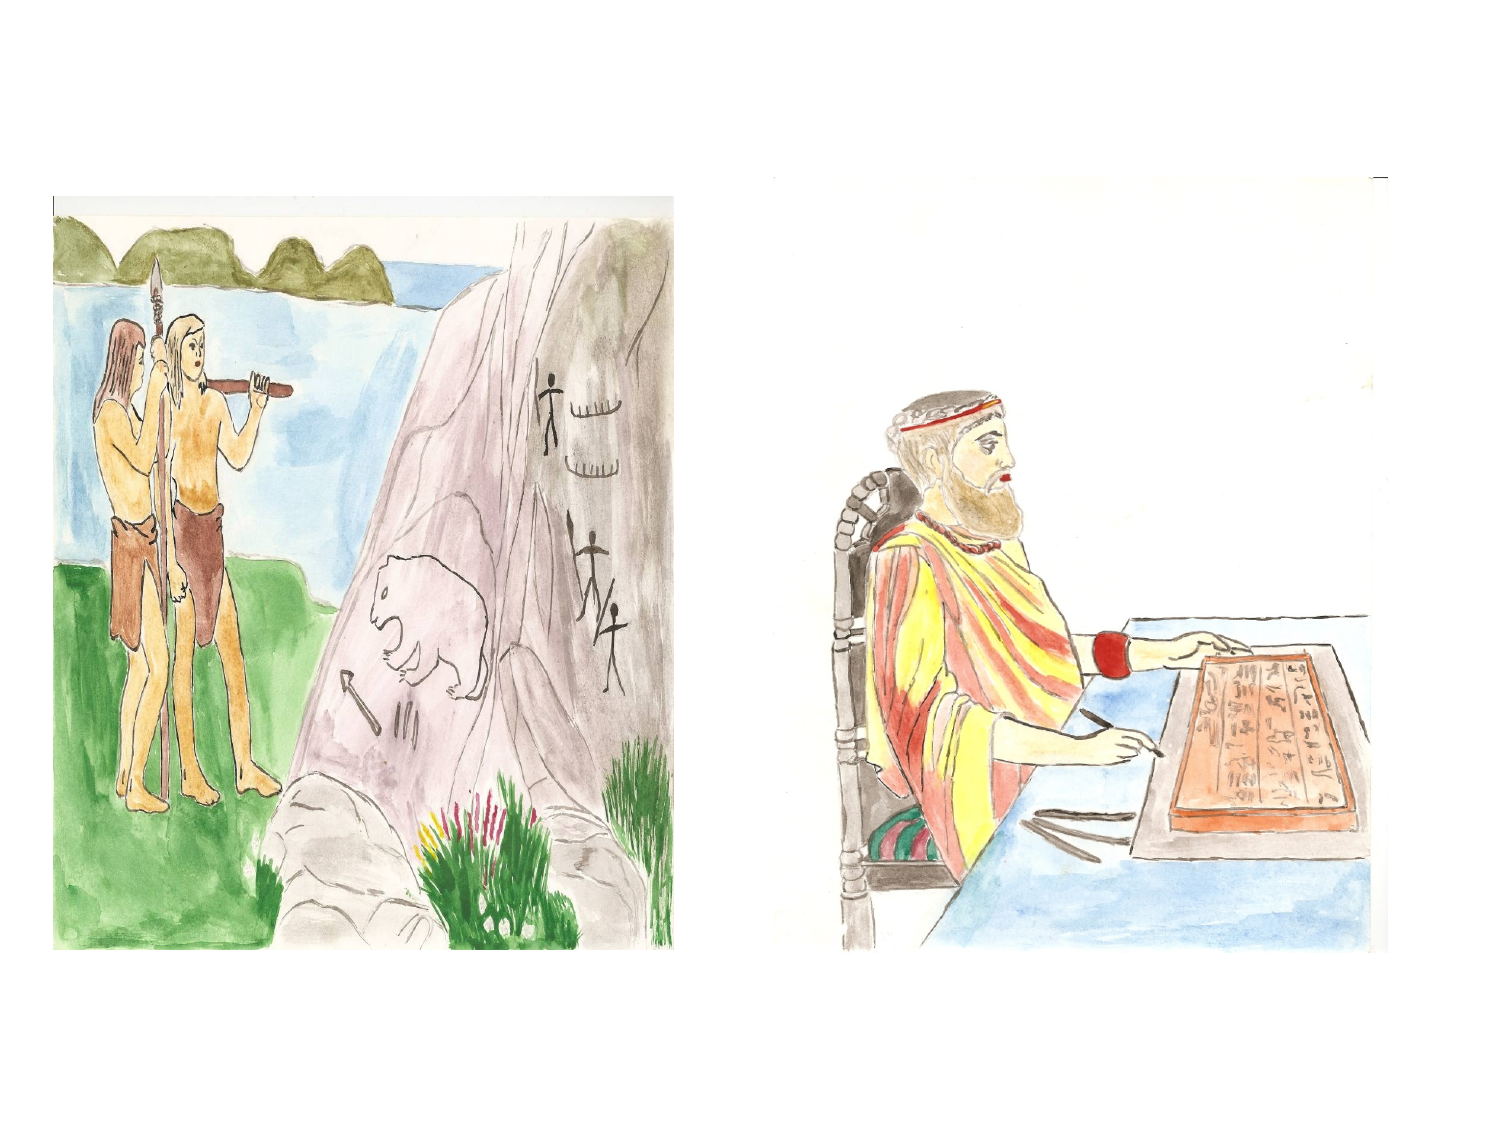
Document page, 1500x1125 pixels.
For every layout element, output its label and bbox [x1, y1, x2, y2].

picture [773, 177, 1389, 953]
picture [52, 196, 674, 950]
